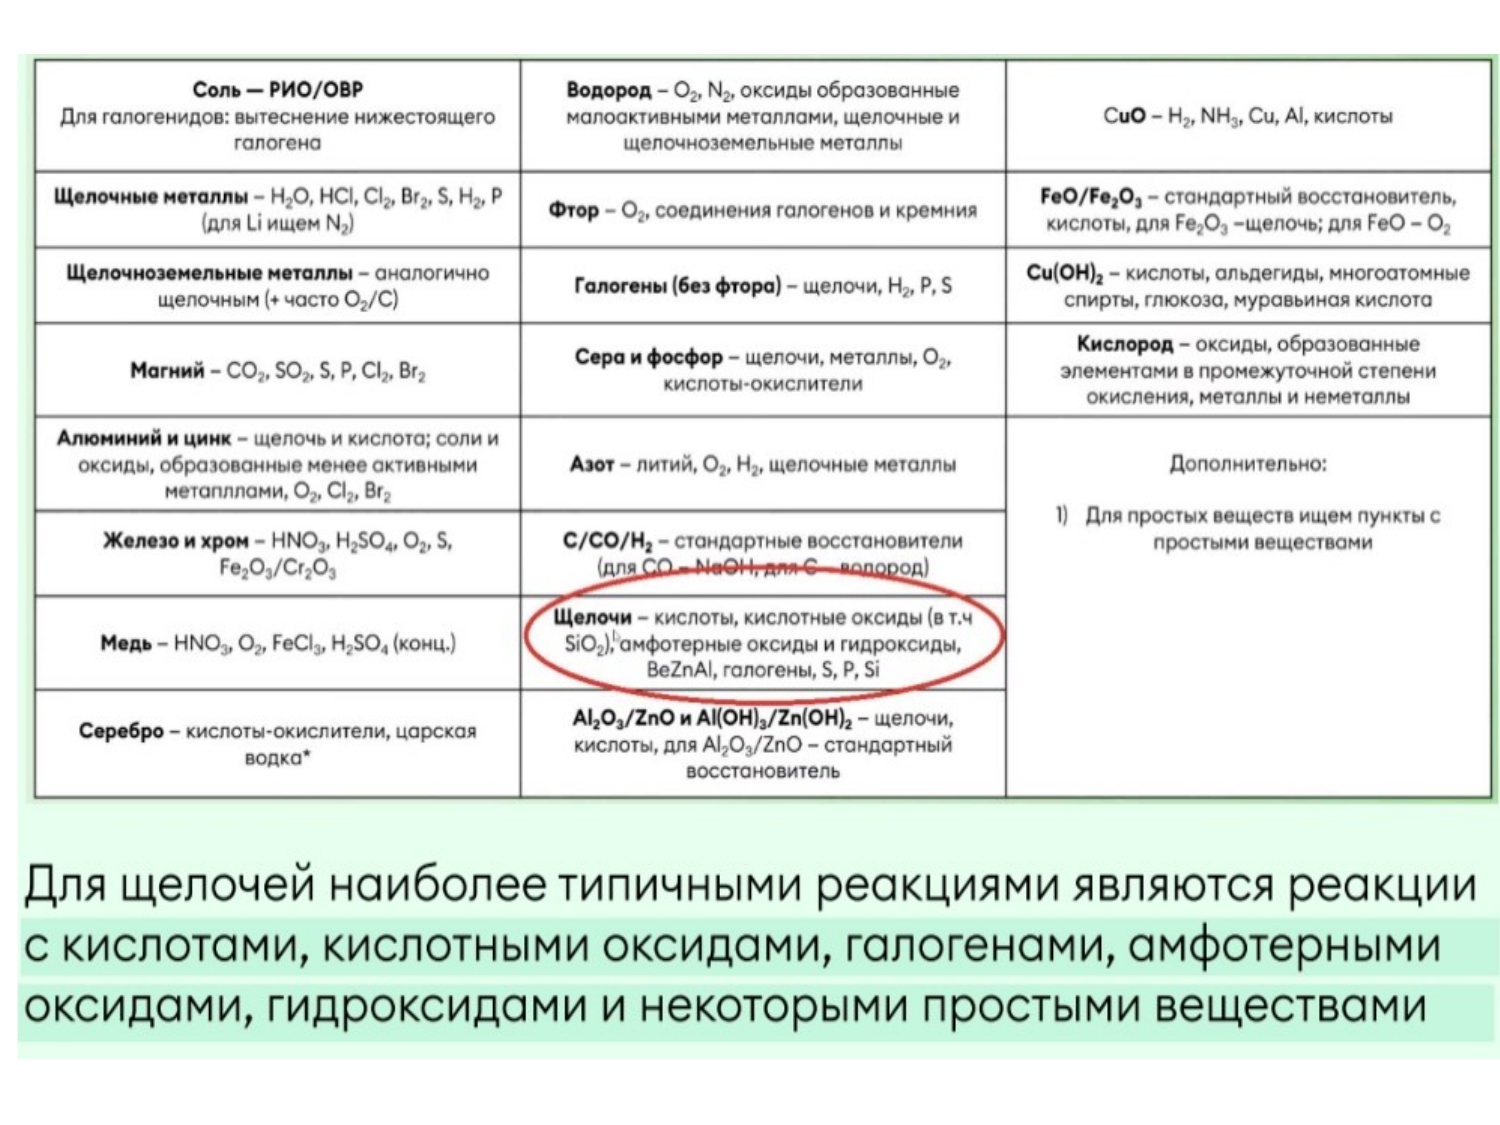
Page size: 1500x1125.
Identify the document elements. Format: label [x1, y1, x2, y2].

list [17, 54, 1500, 1059]
